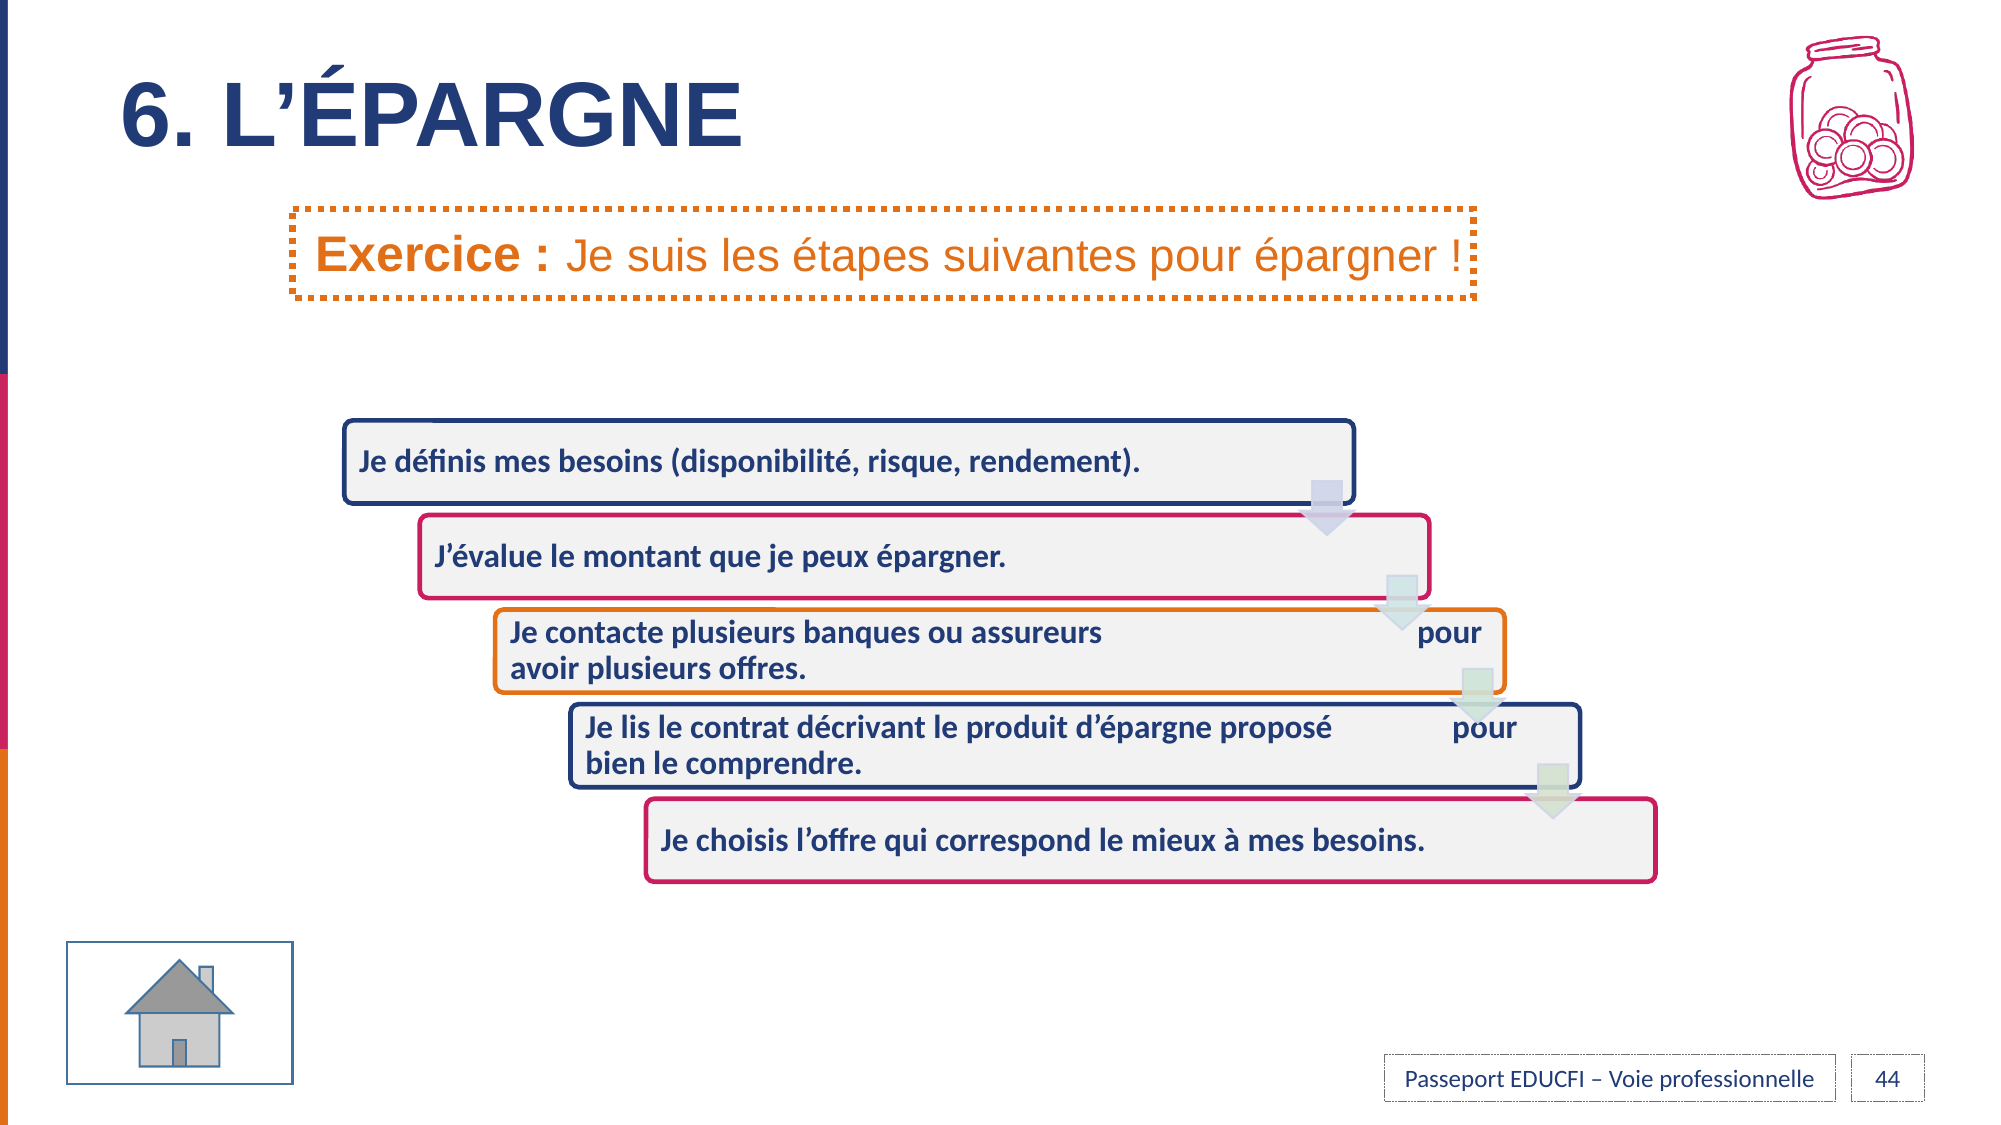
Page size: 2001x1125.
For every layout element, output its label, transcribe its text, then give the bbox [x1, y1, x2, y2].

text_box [292, 209, 1474, 298]
picture [1767, 33, 1936, 202]
picture [0, 0, 8, 1125]
slide_number 44 [1851, 1054, 1925, 1102]
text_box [344, 420, 1656, 882]
text_box [66, 941, 294, 1085]
text_box 6. L’ÉPARGNE [105, 59, 1767, 174]
footer Passeport EDUCFI – Voie professionnelle [1384, 1054, 1836, 1102]
